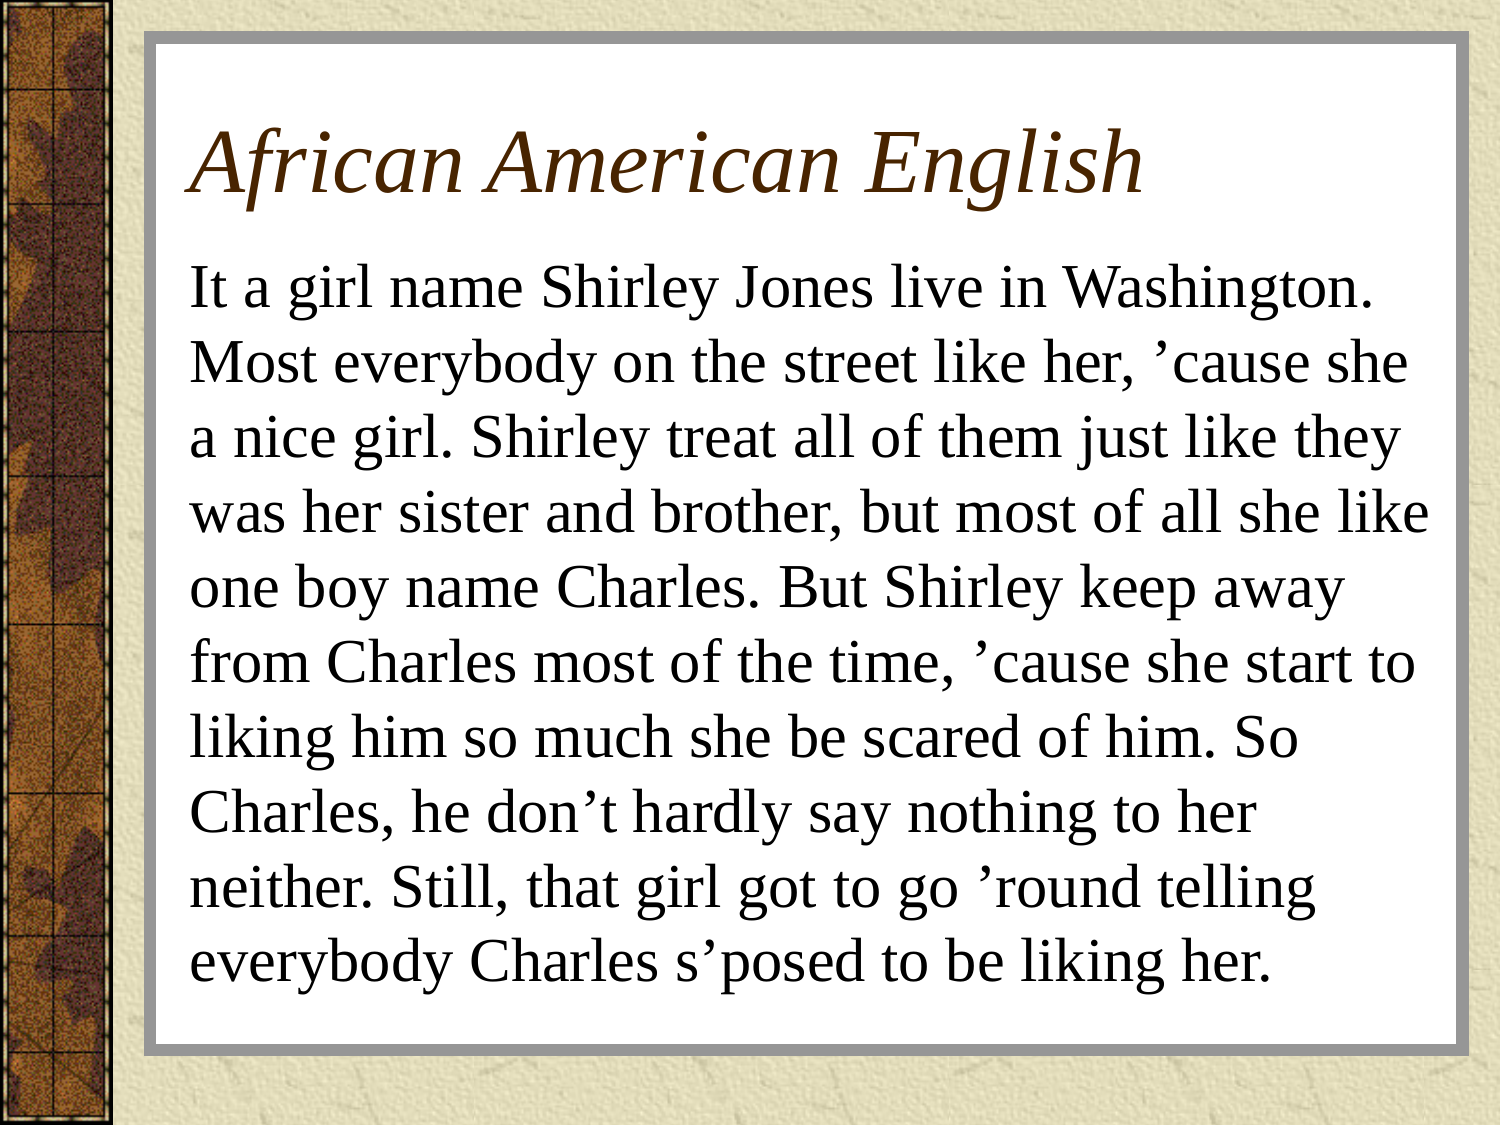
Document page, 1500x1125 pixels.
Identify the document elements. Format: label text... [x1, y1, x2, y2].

list It a girl name Shirley Jones live in Washington. Most everybody on the street like her, ’cause she a nice girl. Shirley treat all of them just like they was her sister and brother, but most of all she like one boy name Charles. But Shirley keep away from Charles most of the time, ’cause she start to liking him so much she be scared of him. So Charles, he don’t hardly say nothing to her neither. Still, that girl got to go ’round telling everybody Charles s’posed to be liking her. [174, 237, 1450, 1013]
picture [0, 0, 1500, 1125]
title African American English [174, 62, 1450, 237]
